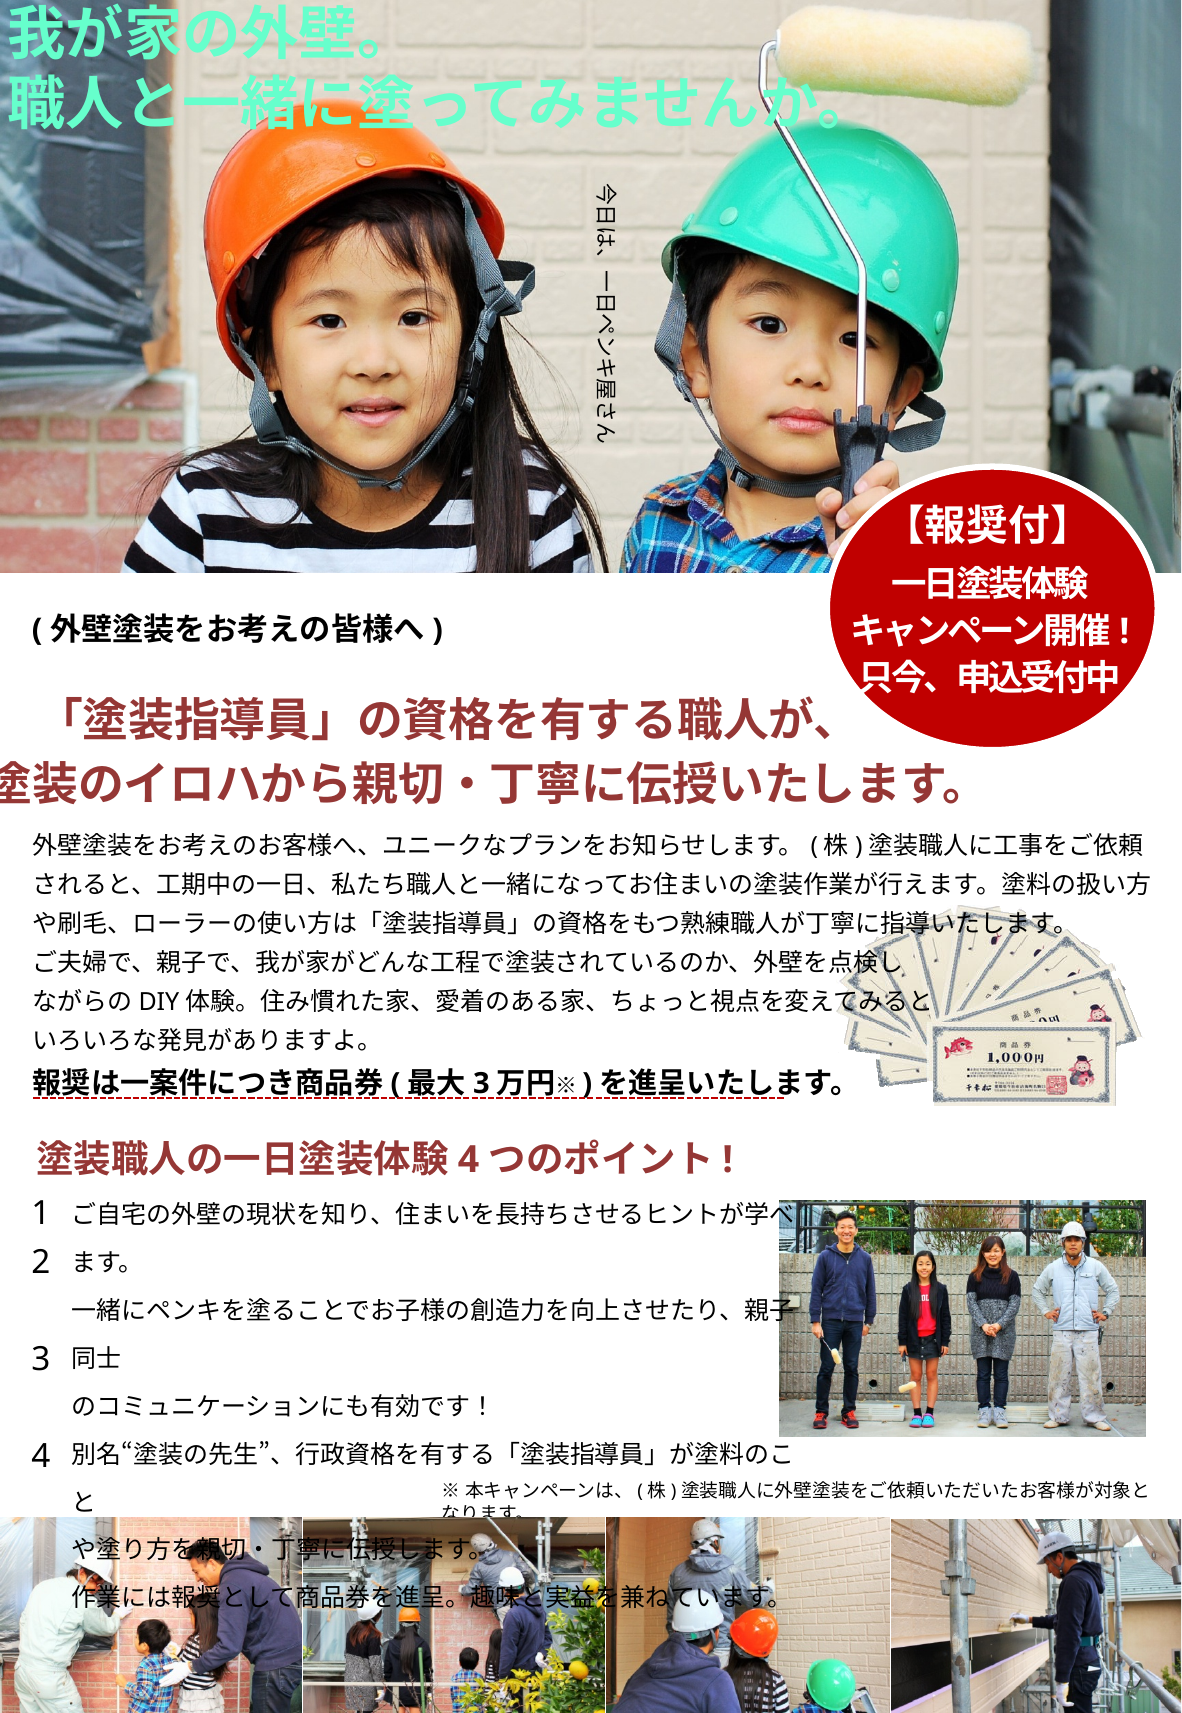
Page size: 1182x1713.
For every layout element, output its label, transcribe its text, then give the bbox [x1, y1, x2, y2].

text_box 「塗装指導員」の資格を有する職人が、 [20, 676, 1075, 754]
picture [779, 1200, 1147, 1437]
text_box 塗装職人の一日塗装体験4つのポイント! [19, 1104, 766, 1175]
picture [606, 1517, 890, 1713]
text_box 1 2 3 4 [16, 1175, 56, 1482]
text_box ご自宅の外壁の現状を知り、住まいを長持ちさせるヒントが学べます。 一緒にペンキを塗ることでお子様の創造力を向上させたり、親子同士 のコミュニケーションにも有効です！ 別名“塗装の先生”、行政資格を有する「塗装指導員」が塗料のこと や塗り方を親切・丁寧に伝授します。 作業には報奨として商品券を進呈。趣味と実益を兼ねています。 [56, 1173, 821, 1516]
picture [835, 904, 1146, 1107]
text_box 塗装のイロハから親切・丁寧に伝授いたします。 [0, 740, 1006, 818]
text_box [1147, 580, 1160, 664]
picture [0, 0, 1182, 574]
text_box [824, 580, 833, 653]
text_box 外壁塗装をお考えのお客様へ、ユニークなプランをお知らせします。(株)塗装職人に工事をご依頼されると、工期中の一日、私たち職人と一緒になってお住まいの塗装作業が行えます。塗料の扱い方や刷毛、ローラーの使い方は「塗装指導員」の資格をもつ熟練職人が丁寧に指導いたします。 ご夫婦で、親子で、我が家がどんな工程で塗装されているのか、外壁を点検し ながらのDIY体験。住み慣れた家、愛着のある家、ちょっと視点を変えてみると いろいろな発見がありますよ。 報奨は一案件につき商品券(最大3万円※)を進呈いたします。 [16, 812, 1182, 1147]
text_box ※本キャンペーンは、(株)塗装職人に外壁塗装をご依頼いただいたお客様が対象となります。 [821, 1470, 1169, 1517]
text_box 一日塗装体験 キャンペーン開催! 只今、申込受付中 [833, 580, 1147, 706]
text_box [869, 706, 1116, 753]
picture [891, 1519, 1182, 1713]
text_box (外壁塗装をお考えの皆様へ) [15, 600, 460, 655]
picture [0, 1517, 605, 1713]
